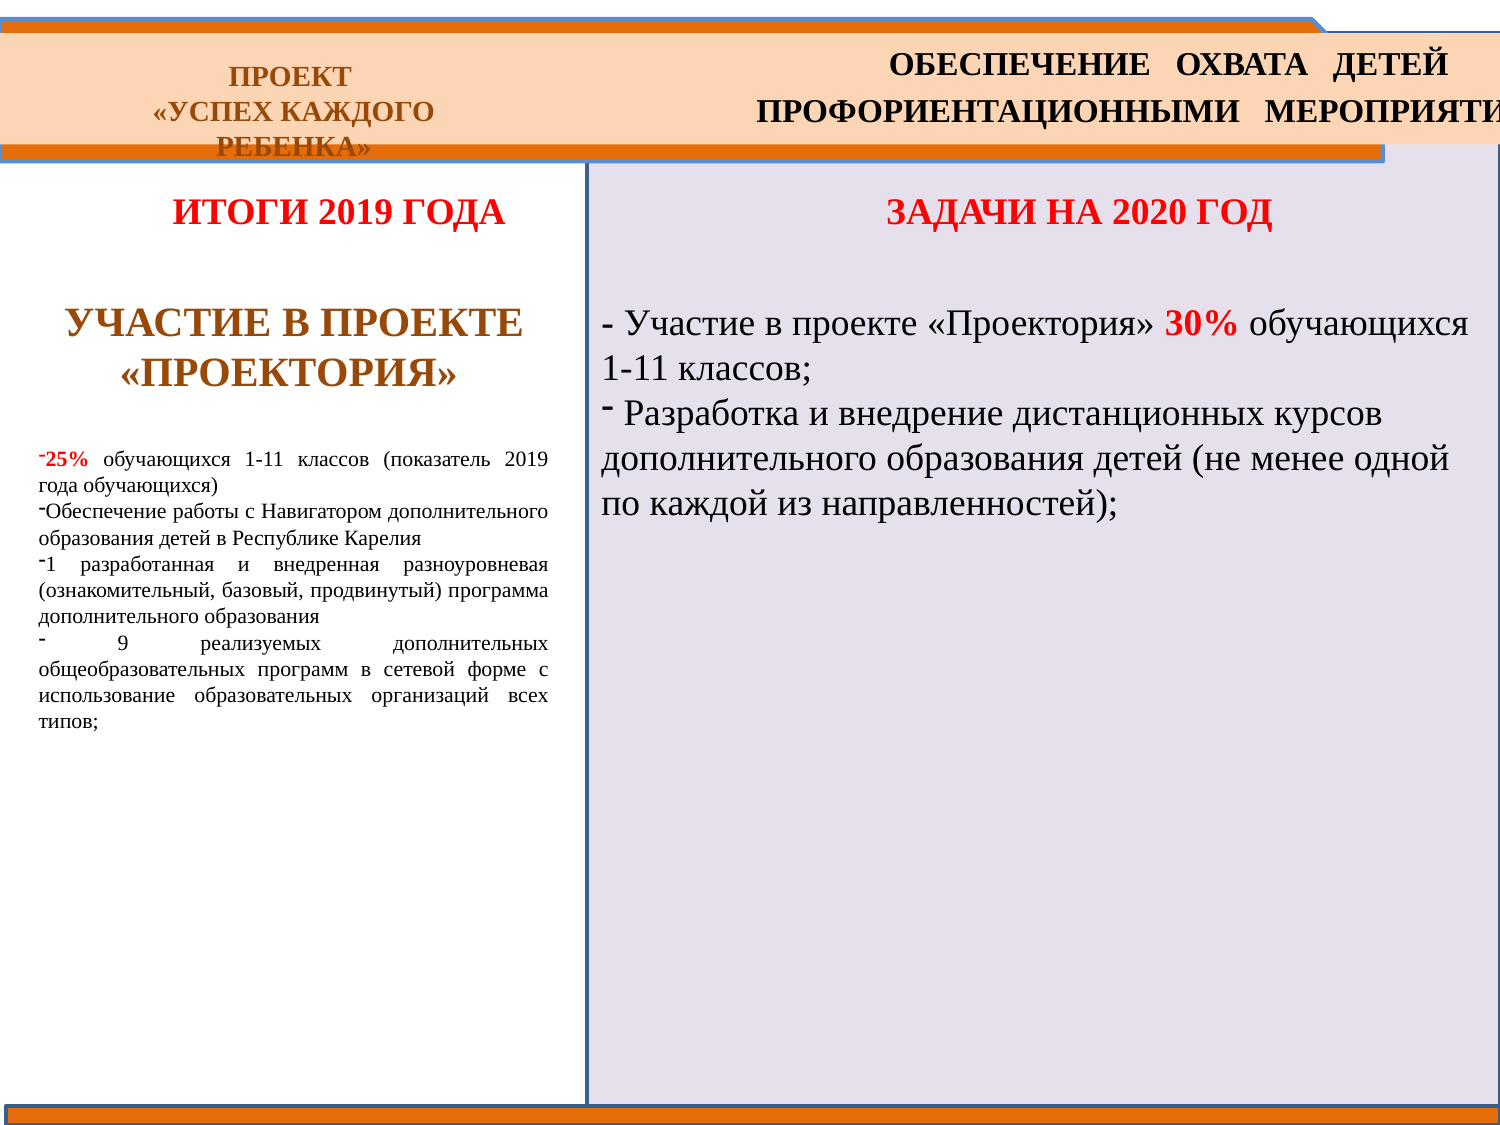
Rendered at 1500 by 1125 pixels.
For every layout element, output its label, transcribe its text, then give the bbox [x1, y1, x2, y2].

text_box ОБЕСПЕЧЕНИЕ ОХВАТА ДЕТЕЙ ПРОФОРИЕНТАЦИОННЫМИ МЕРОПРИЯТИЯМИ [741, 39, 1500, 138]
text_box ЗАДАЧИ НА 2020 ГОД [871, 179, 1288, 240]
text_box [505, 146, 1385, 164]
text_box ПРОЕКТ «УСПЕХ КАЖДОГО РЕБЕНКА» [83, 49, 505, 170]
text_box ИТОГИ 2019 ГОДА [157, 179, 521, 240]
text_box [585, 146, 1500, 1108]
text_box [0, 146, 83, 164]
text_box - Участие в проекте «Проектория» 30% обучающихся 1-11 классов; Разработка и внедрение дистанционных курсов дополнительного образования детей (не менее одной по каждой из направленностей); [586, 290, 1500, 711]
text_box [4, 1104, 1500, 1125]
text_box УЧАСТИЕ В ПРОЕКТЕ «ПРОЕКТОРИЯ» 25% обучающихся 1-11 классов (показатель 2019 года обучающихся) Обеспечение работы с Навигатором дополнительного образования детей в Республике Карелия 1 разработанная и внедренная разноуровневая (ознакомительный, базовый, продвинутый) программа дополнительного образования 9 реализуемых дополнительных общеобразовательных программ в сетевой форме с использование образовательных организаций всех типов; [23, 287, 565, 857]
text_box [0, 31, 1500, 146]
text_box [0, 16, 1327, 31]
